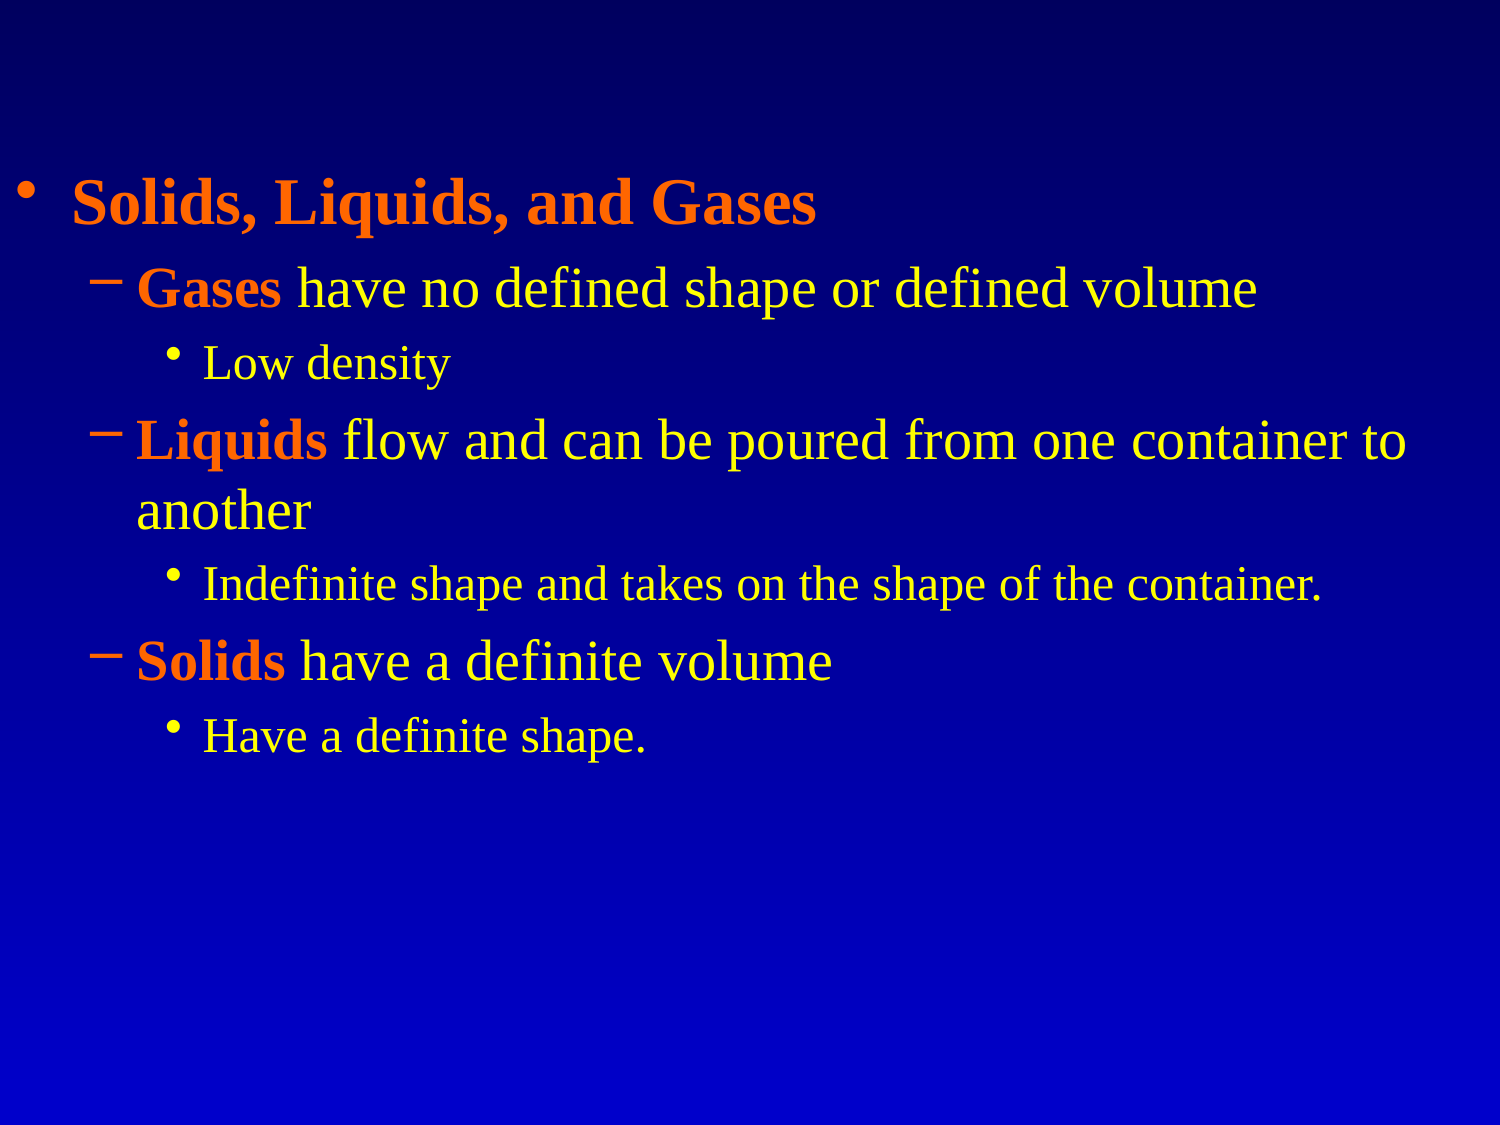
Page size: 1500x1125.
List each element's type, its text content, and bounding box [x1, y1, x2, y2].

list Solids, Liquids, and Gases Gases have no defined shape or defined volume Low density Liquids flow and can be poured from one container to another Indefinite shape and takes on the shape of the container. Solids have a definite volume Have a definite shape. [0, 149, 1500, 1001]
